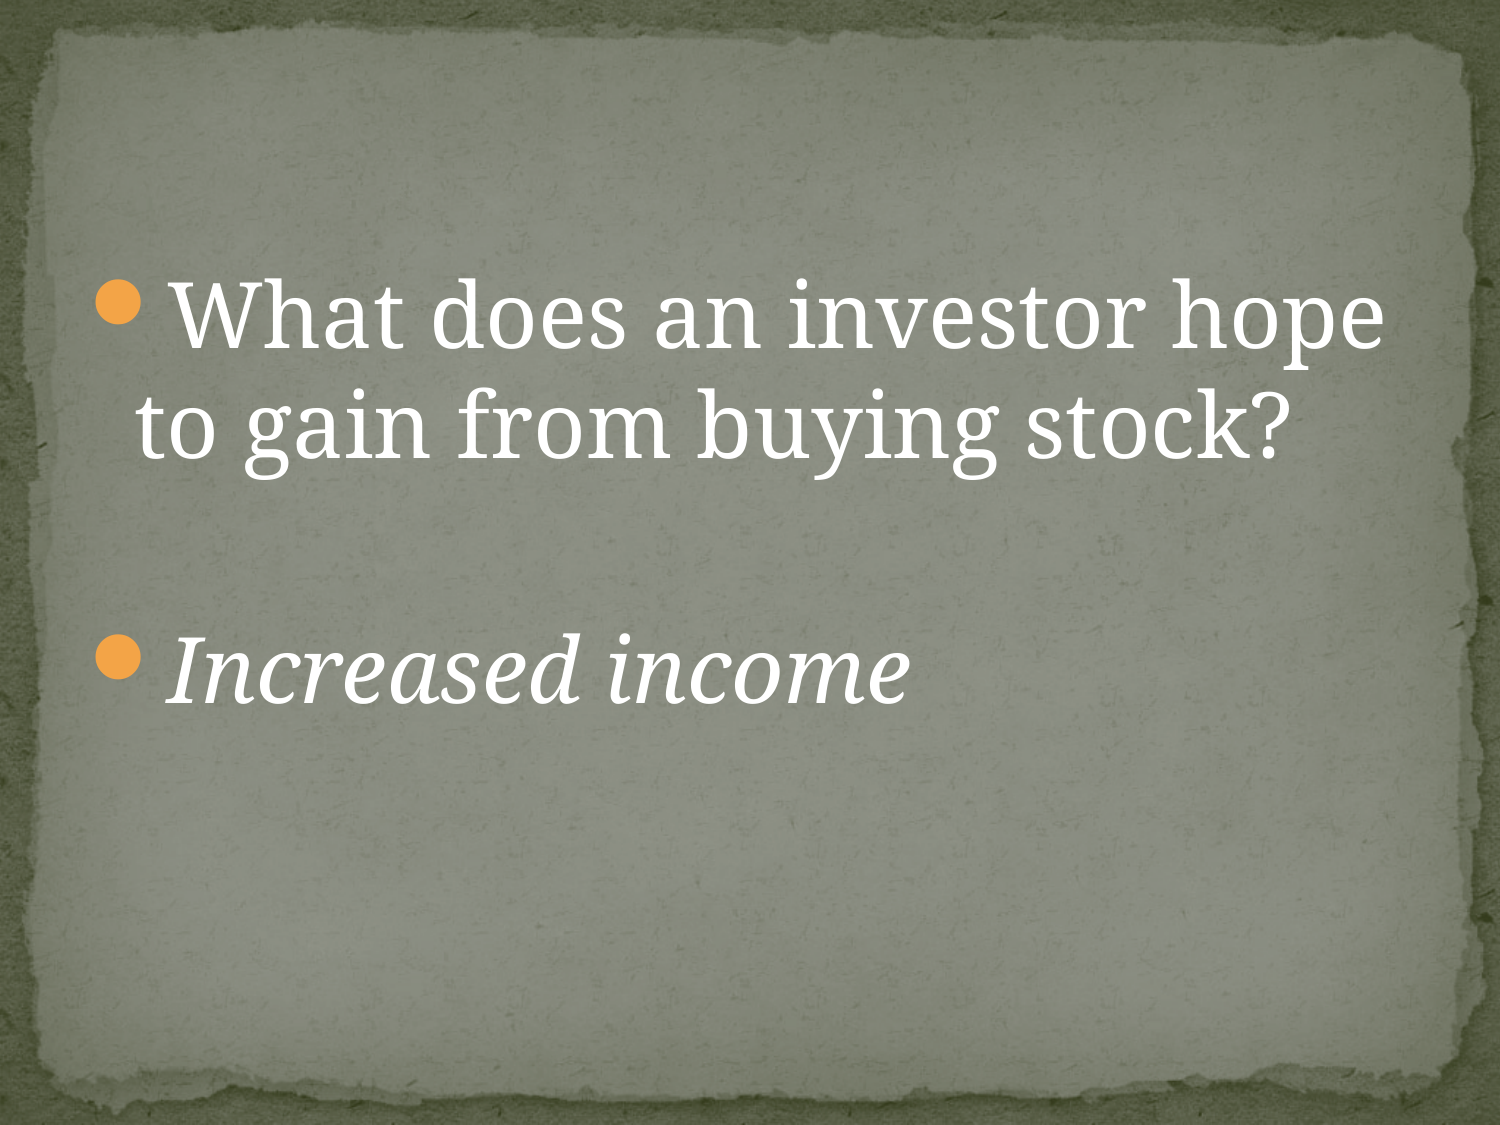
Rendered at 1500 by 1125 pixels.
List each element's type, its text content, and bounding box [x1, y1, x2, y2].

list What does an investor hope to gain from buying stock? Increased income [75, 249, 1425, 1000]
